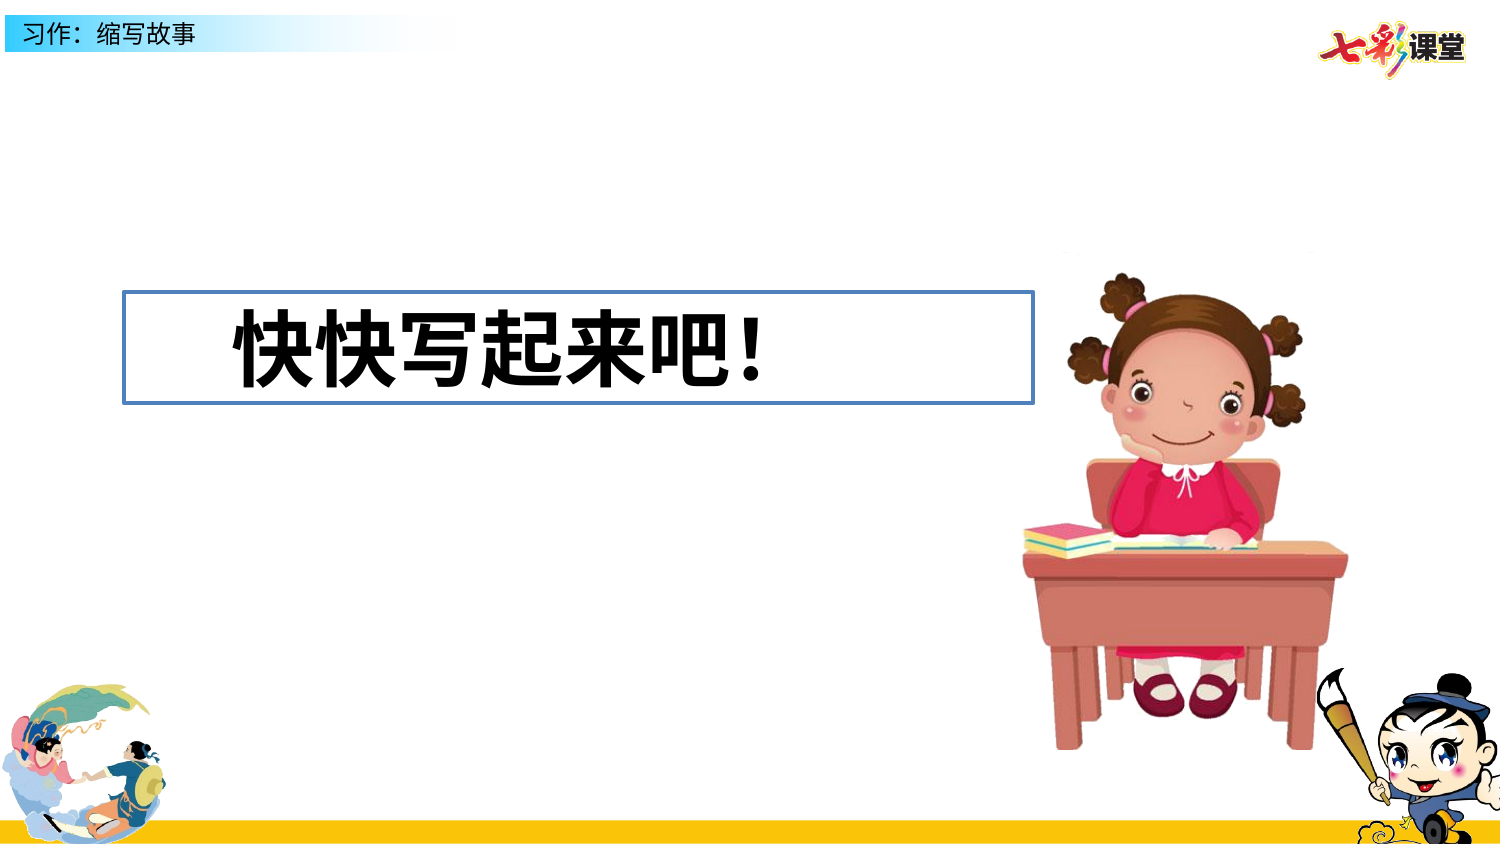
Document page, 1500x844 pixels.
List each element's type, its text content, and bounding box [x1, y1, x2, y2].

picture [1009, 252, 1500, 844]
picture [0, 667, 187, 844]
text_box 快快写起来吧！ [122, 290, 1004, 405]
picture [1316, 20, 1468, 80]
